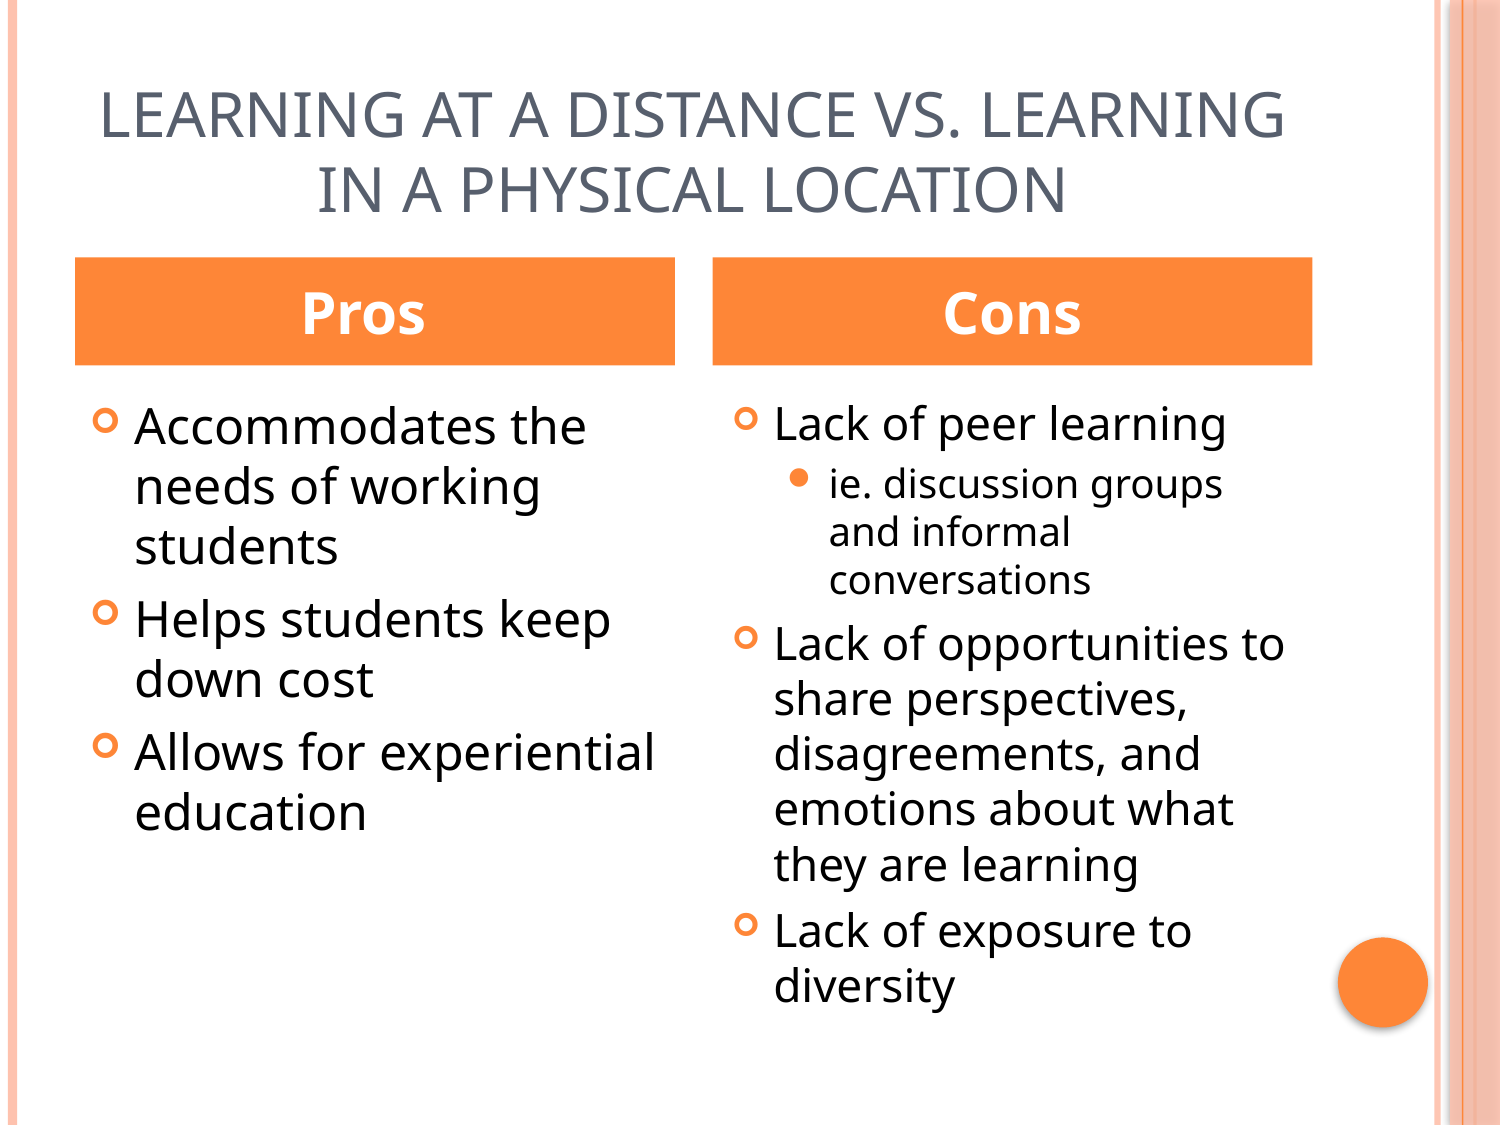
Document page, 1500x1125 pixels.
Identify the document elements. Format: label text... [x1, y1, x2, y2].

list Pros [75, 257, 675, 366]
title Learning at a distance vs. learning in a physical location [75, 44, 1313, 233]
list Lack of peer learning ie. discussion groups and informal conversations Lack of opportunities to share perspectives, disagreements, and emotions about what they are learning Lack of exposure to diversity [717, 387, 1318, 1025]
list Accommodates the needs of working students Helps students keep down cost Allows for experiential education [75, 387, 675, 1025]
list Cons [712, 257, 1313, 366]
